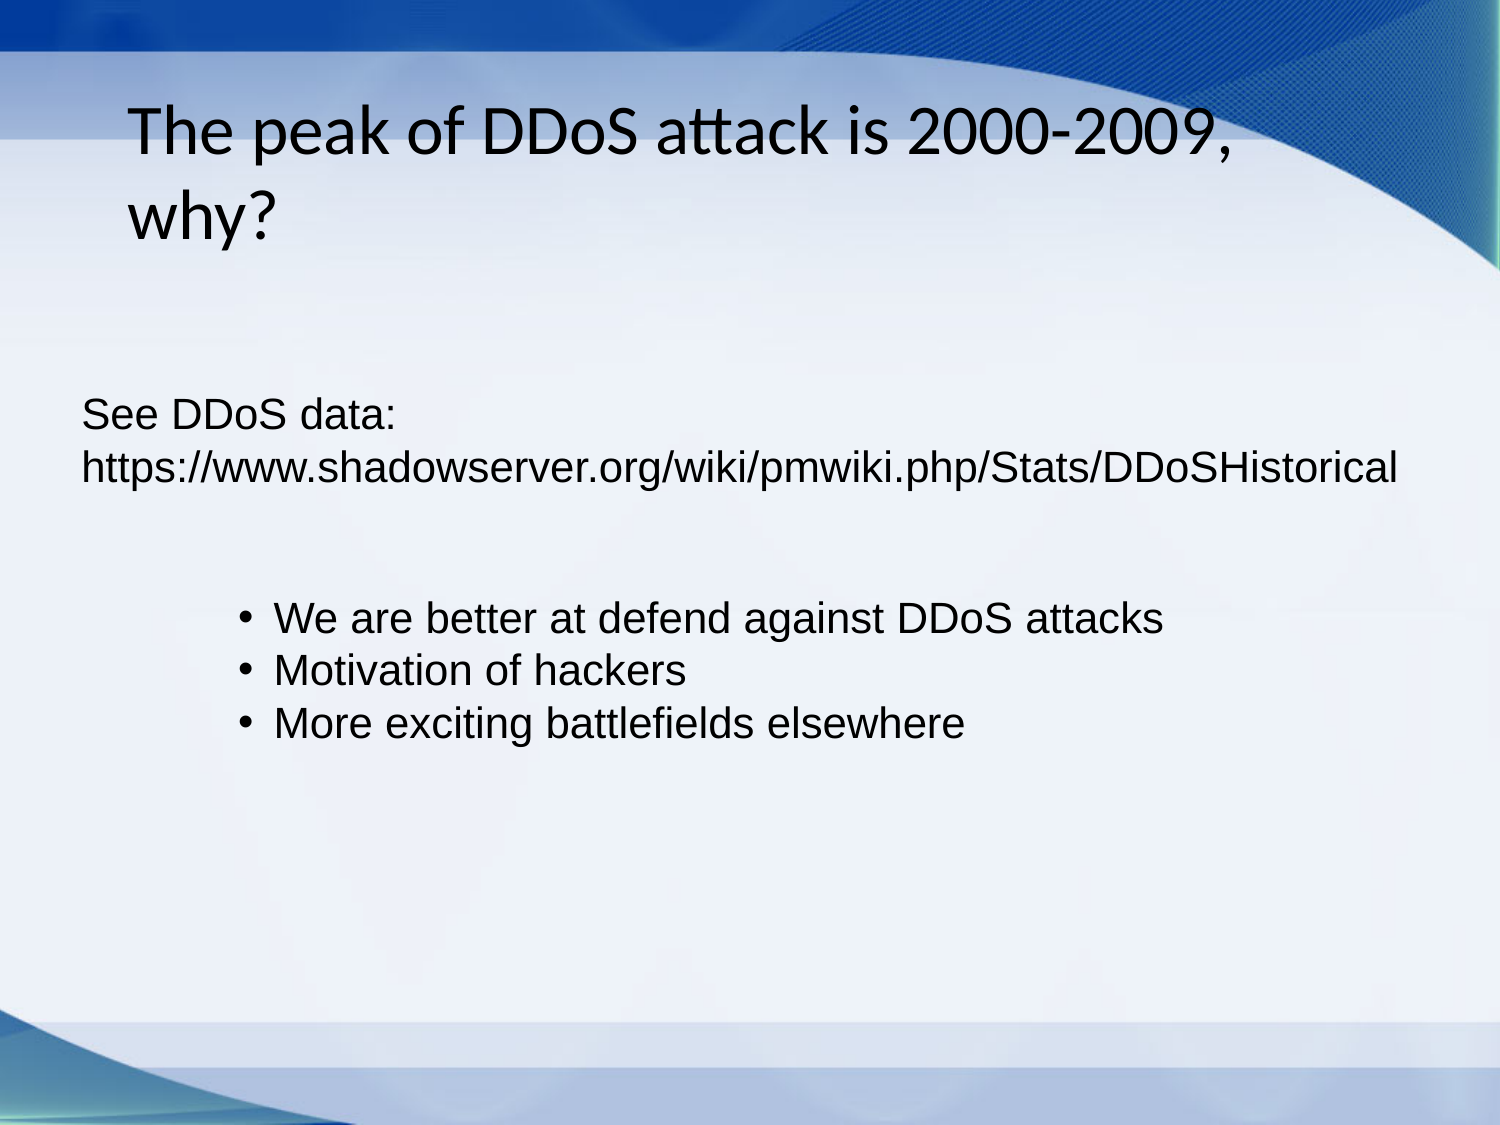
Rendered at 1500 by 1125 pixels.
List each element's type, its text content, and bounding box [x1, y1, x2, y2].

text_box We are better at defend against DDoS attacks Motivation of hackers More exciting battlefields elsewhere [223, 582, 1181, 755]
text_box See DDoS data: https://www.shadowserver.org/wiki/pmwiki.php/Stats/DDoSHistorical [66, 378, 1415, 499]
picture [0, 0, 1500, 1125]
title The peak of DDoS attack is 2000-2009, why? [112, 75, 1388, 263]
